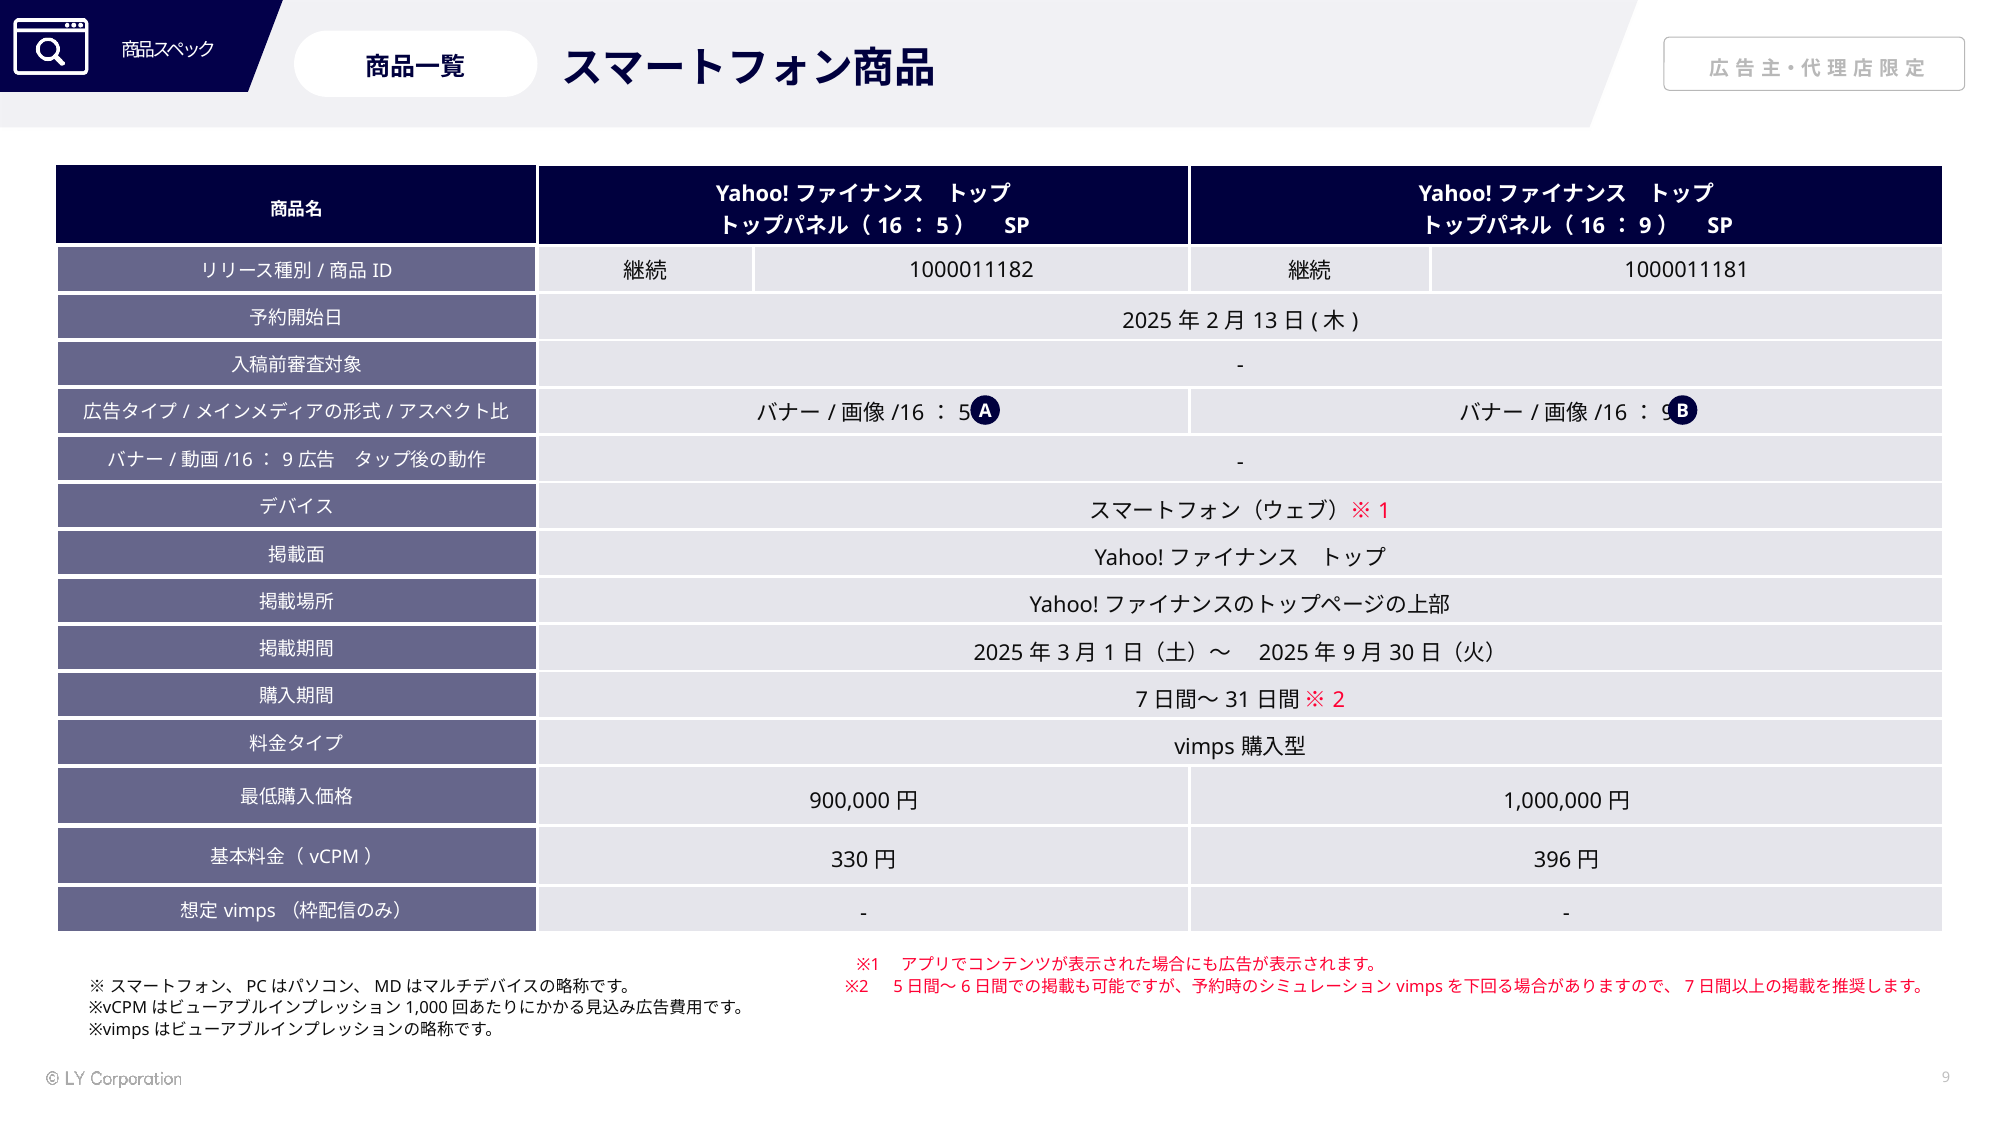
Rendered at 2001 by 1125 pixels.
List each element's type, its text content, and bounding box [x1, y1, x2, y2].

table_cell 継続 [539, 247, 752, 291]
text_box ※2 5日間～6日間での掲載も可能ですが、予約時のシミュレーションvimpsを下回る場合がありますので、7日間以上の掲載を推奨します。 [845, 974, 1931, 997]
table_cell バナー/画像/16：9 [1191, 389, 1942, 433]
table_cell 1000011182 [755, 247, 1188, 291]
picture [46, 1071, 181, 1088]
table_cell 想定vimps（枠配信のみ） [58, 887, 536, 931]
table_cell Yahoo!ファイナンスのトップページの上部 [539, 578, 1942, 622]
table_cell 900,000円 [539, 767, 1188, 824]
table_cell Yahoo!ファイナンス トップ [539, 531, 1942, 575]
table_header Yahoo!ファイナンス トップ トップパネル（16：9） SP [1191, 166, 1942, 244]
text_box ※スマートフォン、PCはパソコン、MDはマルチデバイスの略称です。 ※vCPMはビューアブルインプレッション1,000回あたりにかかる見込み広告費用です。 ※vimpsはビューアブルインプレッションの略称です。 [88, 973, 756, 1062]
table_cell 396円 [1191, 827, 1942, 884]
table_cell 掲載面 [58, 531, 536, 574]
table_cell 掲載場所 [58, 579, 536, 622]
table_cell 1,000,000円 [1191, 767, 1942, 824]
table_cell 継続 [1191, 247, 1429, 291]
table_cell バナー/画像/16：5 [539, 389, 1188, 433]
table_cell - [1191, 887, 1942, 931]
table_cell 基本料金（vCPM） [58, 828, 536, 883]
table_cell スマートフォン（ウェブ）※1 [539, 483, 1942, 528]
table_cell 330円 [539, 827, 1188, 884]
table_cell 最低購入価格 [58, 768, 536, 823]
table_cell 料金タイプ [58, 720, 536, 764]
table_cell バナー/動画/16：9広告 タップ後の動作 [58, 437, 536, 480]
table_cell 予約開始日 [58, 295, 536, 338]
table_cell デバイス [58, 484, 536, 527]
text_box ※1 アプリでコンテンツが表示された場合にも広告が表示されます。 [856, 951, 1386, 974]
table_cell 購入期間 [58, 673, 536, 716]
text_box B [1667, 395, 1698, 425]
table_cell 7日間～31日間 ※2 [539, 672, 1942, 717]
table_cell 2025年3月1日（土）～ 2025年9月30日（火） [539, 625, 1942, 670]
table_cell ‐ [539, 436, 1942, 481]
table_cell 2025年2月13日(木) [539, 294, 1942, 339]
table_cell リリース種別/商品ID [58, 247, 535, 291]
table_header Yahoo!ファイナンス トップ トップパネル（16：5） SP [539, 166, 1188, 244]
list 商品スペック [97, 13, 240, 81]
table_cell vimps購入型 [539, 720, 1942, 764]
list スマートフォン商品 [561, 41, 1592, 97]
table_cell - [539, 887, 1188, 931]
table_header 商品名 [56, 165, 536, 243]
table_cell 1000011181 [1432, 247, 1942, 291]
table_cell - [539, 341, 1942, 386]
picture [9, 5, 92, 87]
table_cell 入稿前審査対象 [58, 342, 536, 385]
text_box A [970, 395, 1000, 425]
table_cell 広告タイプ/メインメディアの形式/アスペクト比 [58, 389, 536, 433]
text_box 商品一覧 [293, 29, 539, 98]
table_cell 掲載期間 [58, 626, 536, 669]
